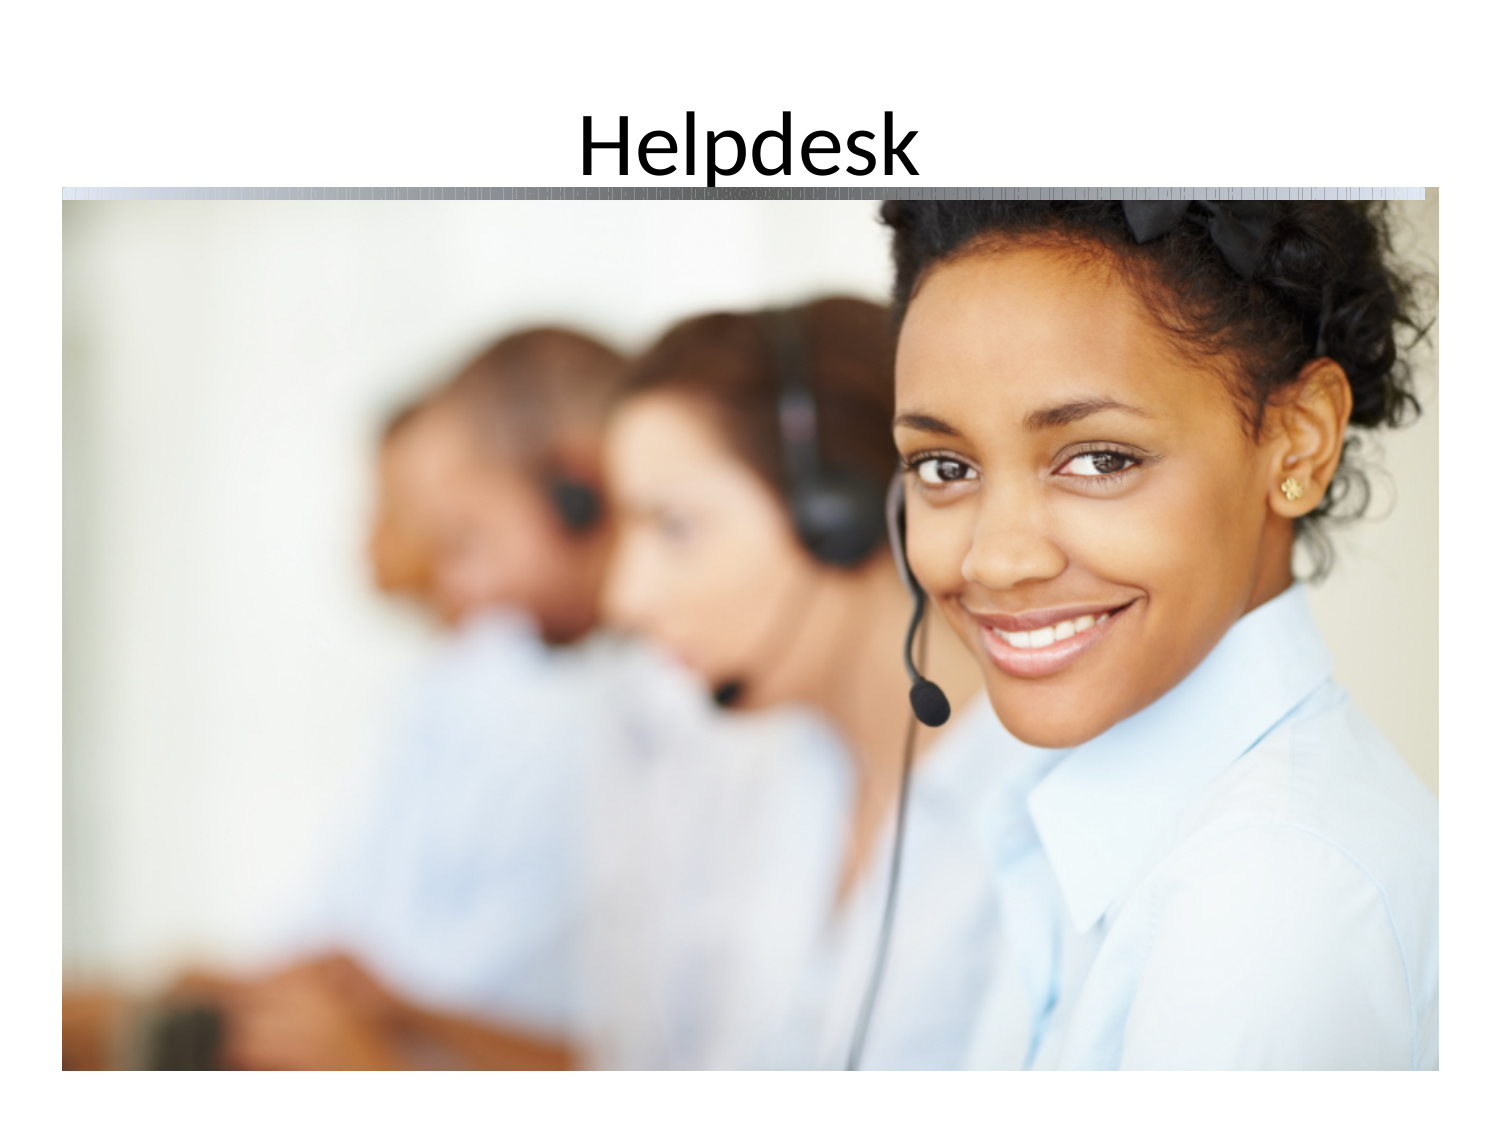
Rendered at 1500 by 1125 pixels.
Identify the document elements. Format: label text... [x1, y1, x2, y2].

picture [62, 187, 1440, 1071]
title Helpdesk [75, 45, 1425, 185]
